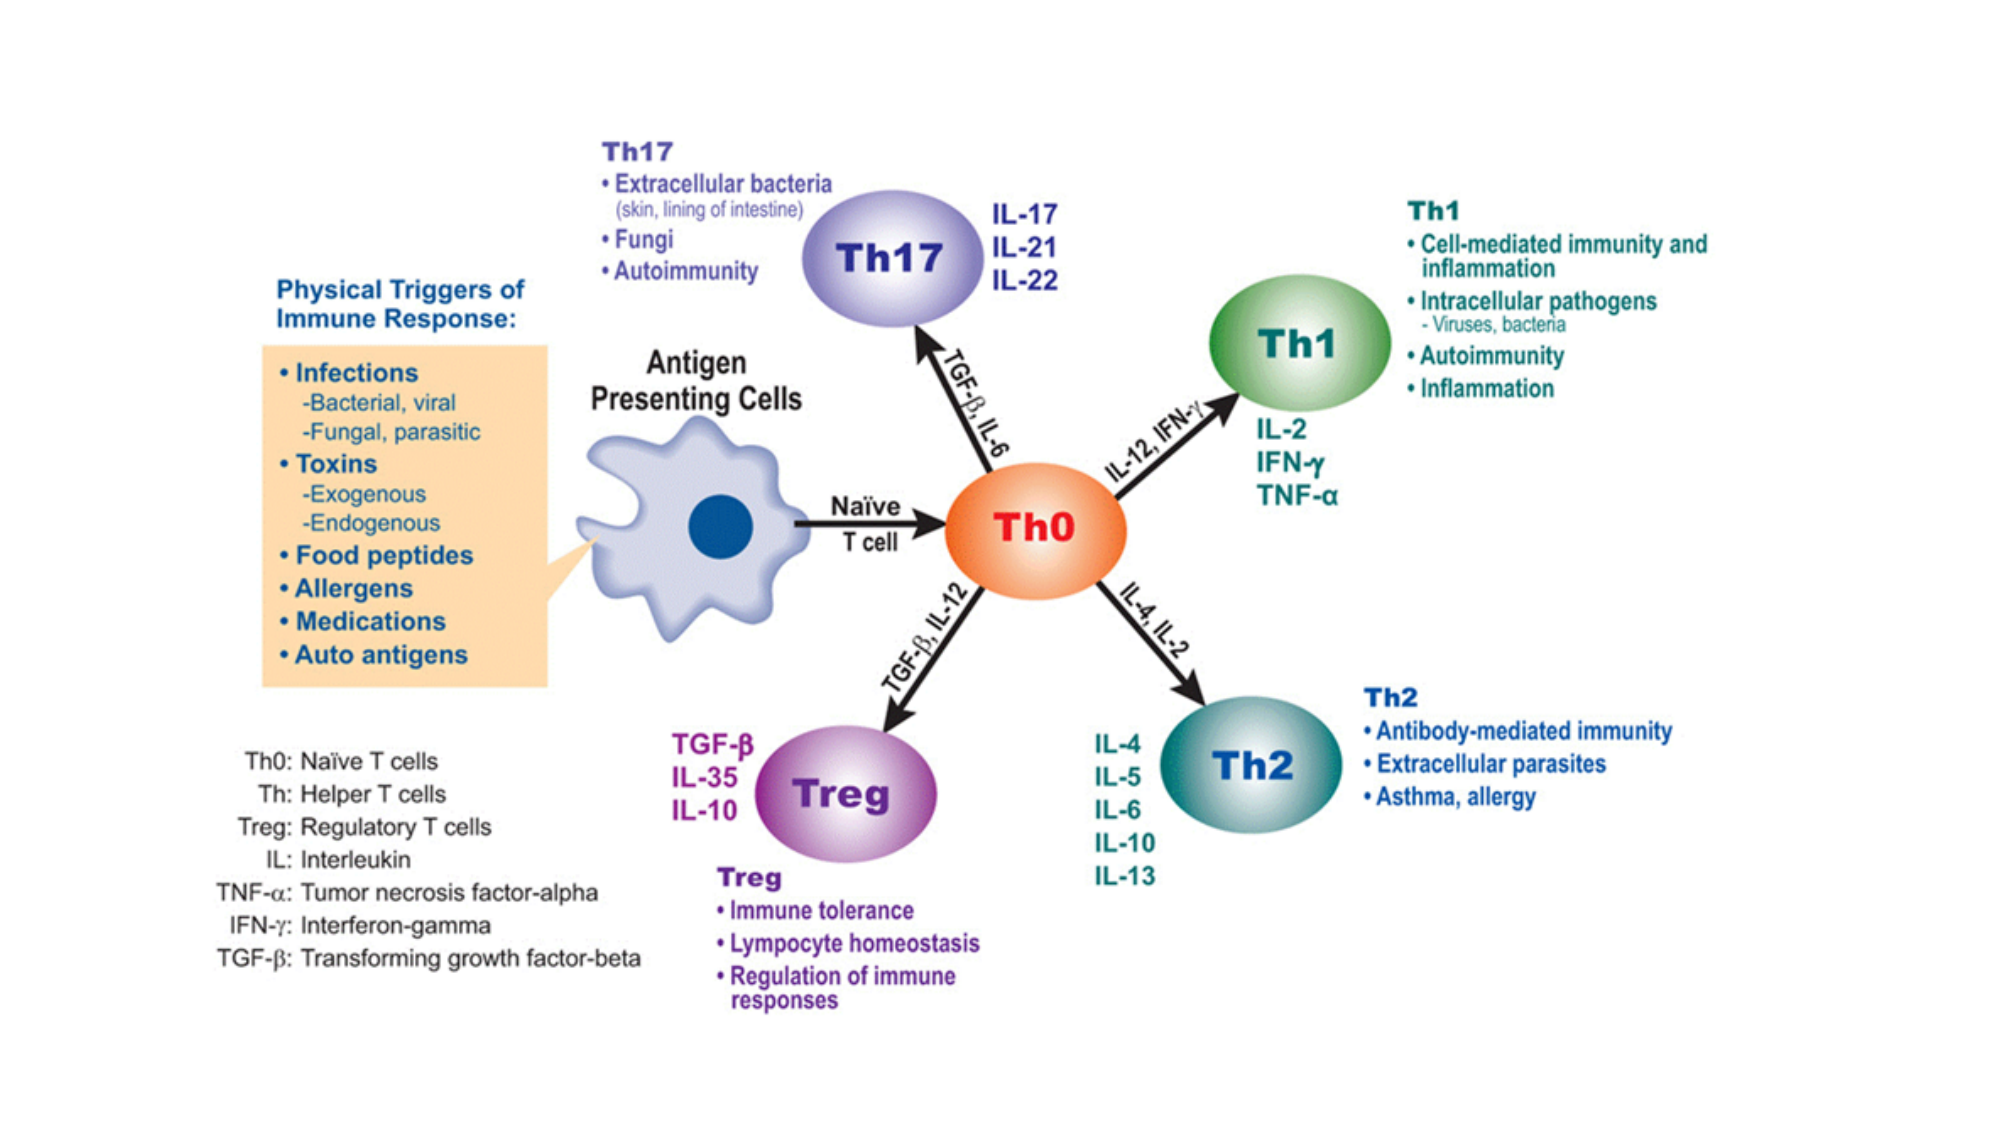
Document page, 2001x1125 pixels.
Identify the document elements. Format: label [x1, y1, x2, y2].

list [196, 98, 1717, 1049]
